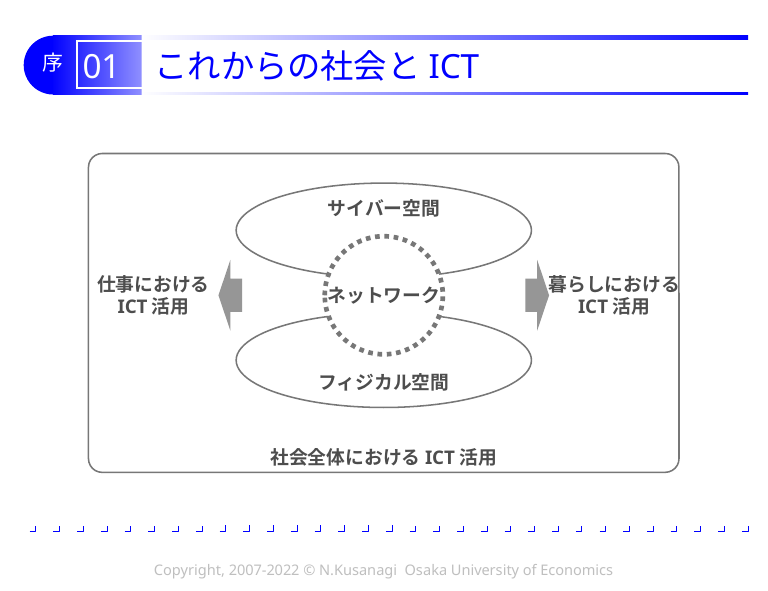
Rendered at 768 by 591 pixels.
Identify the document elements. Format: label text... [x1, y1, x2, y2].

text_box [88, 153, 679, 473]
title 01 これからの社会とICT [76, 40, 756, 89]
